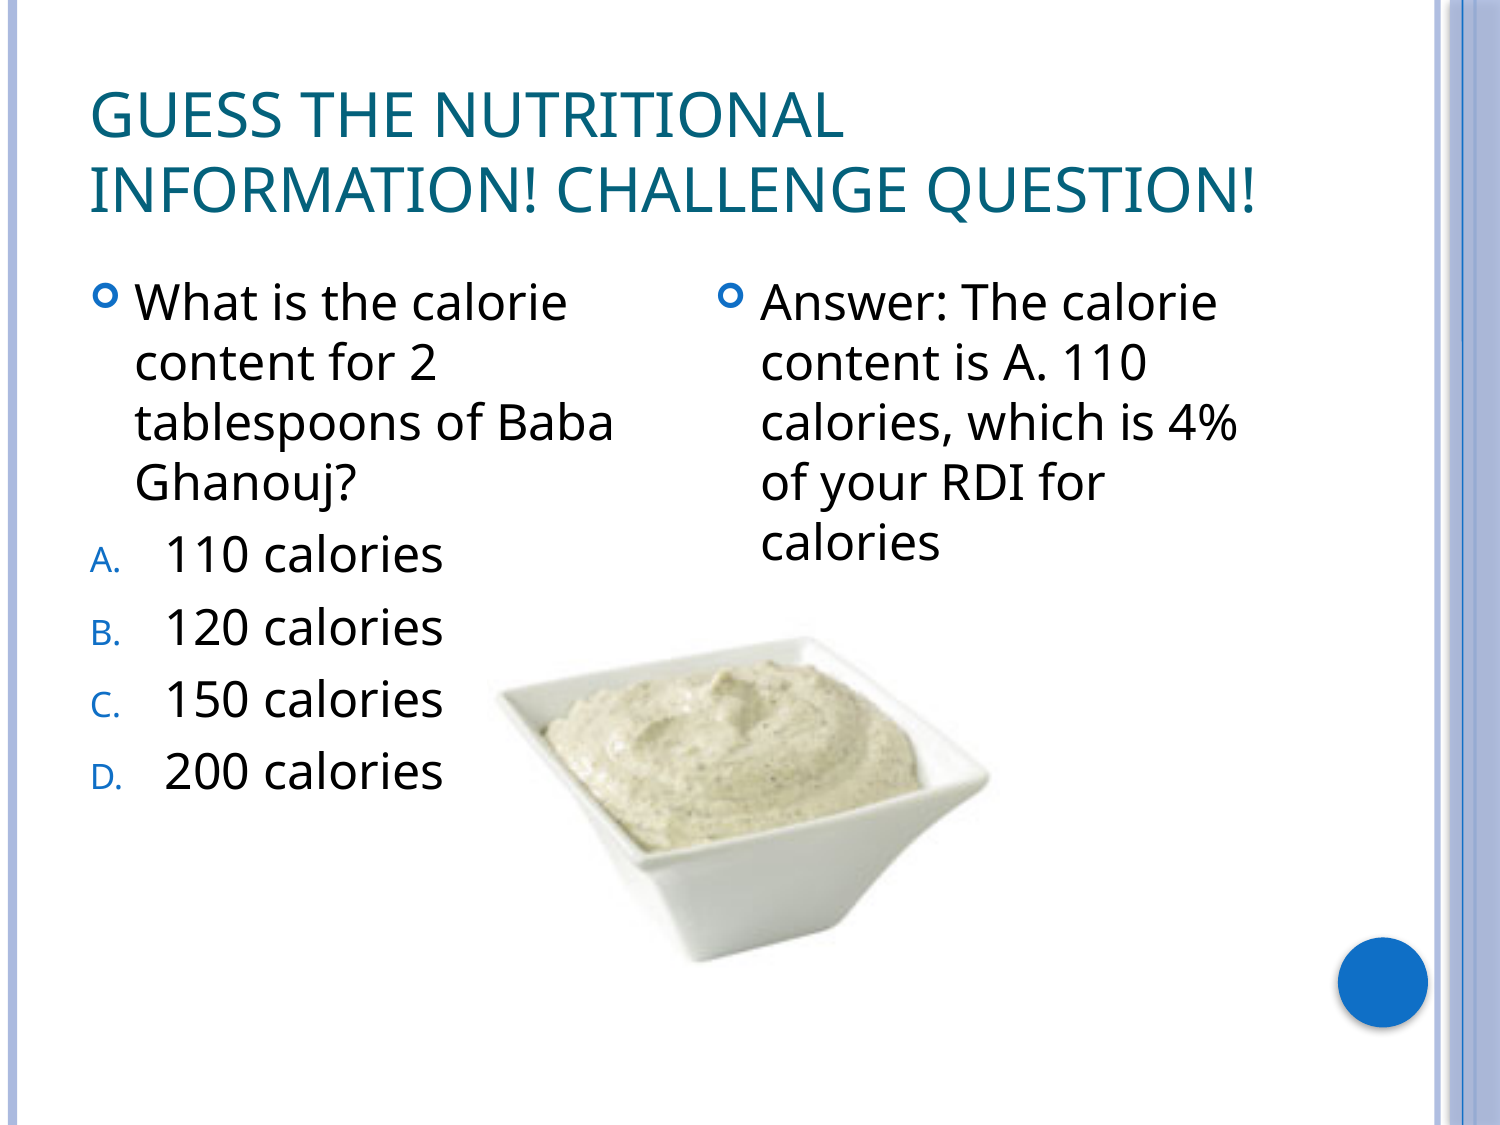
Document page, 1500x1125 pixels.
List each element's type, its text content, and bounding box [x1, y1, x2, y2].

list What is the calorie content for 2 tablespoons of Baba Ghanouj? 110 calories 120 calories 150 calories 200 calories [75, 262, 675, 1013]
title Guess The Nutritional Information! Challenge Question! [75, 45, 1300, 233]
list Answer: The calorie content is A. 110 calories, which is 4% of your RDI for calories [700, 262, 1301, 1013]
picture [486, 536, 1001, 1051]
